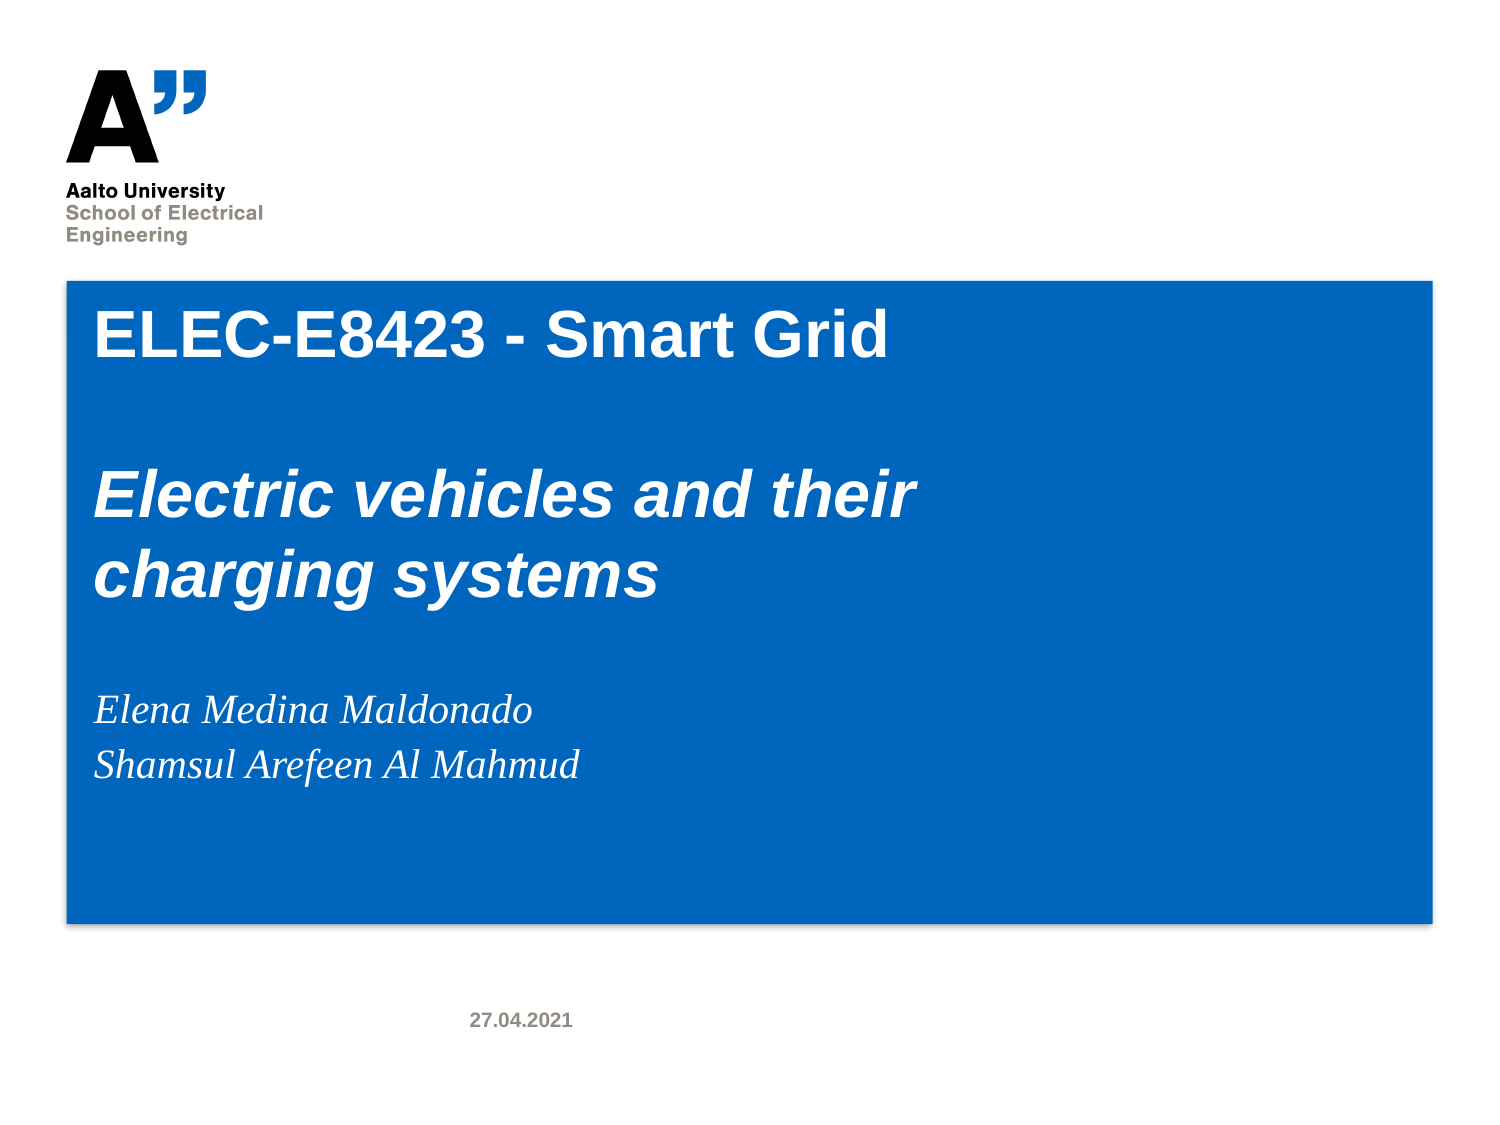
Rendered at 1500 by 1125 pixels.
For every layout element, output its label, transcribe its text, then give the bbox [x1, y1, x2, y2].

picture [0, 0, 355, 335]
title ELEC-E8423 - Smart Grid Electric vehicles and their charging systems [93, 290, 1166, 687]
list 27.04.2021 [469, 1006, 589, 1034]
subtitle Elena Medina Maldonado Shamsul Arefeen Al Mahmud [93, 686, 1125, 904]
